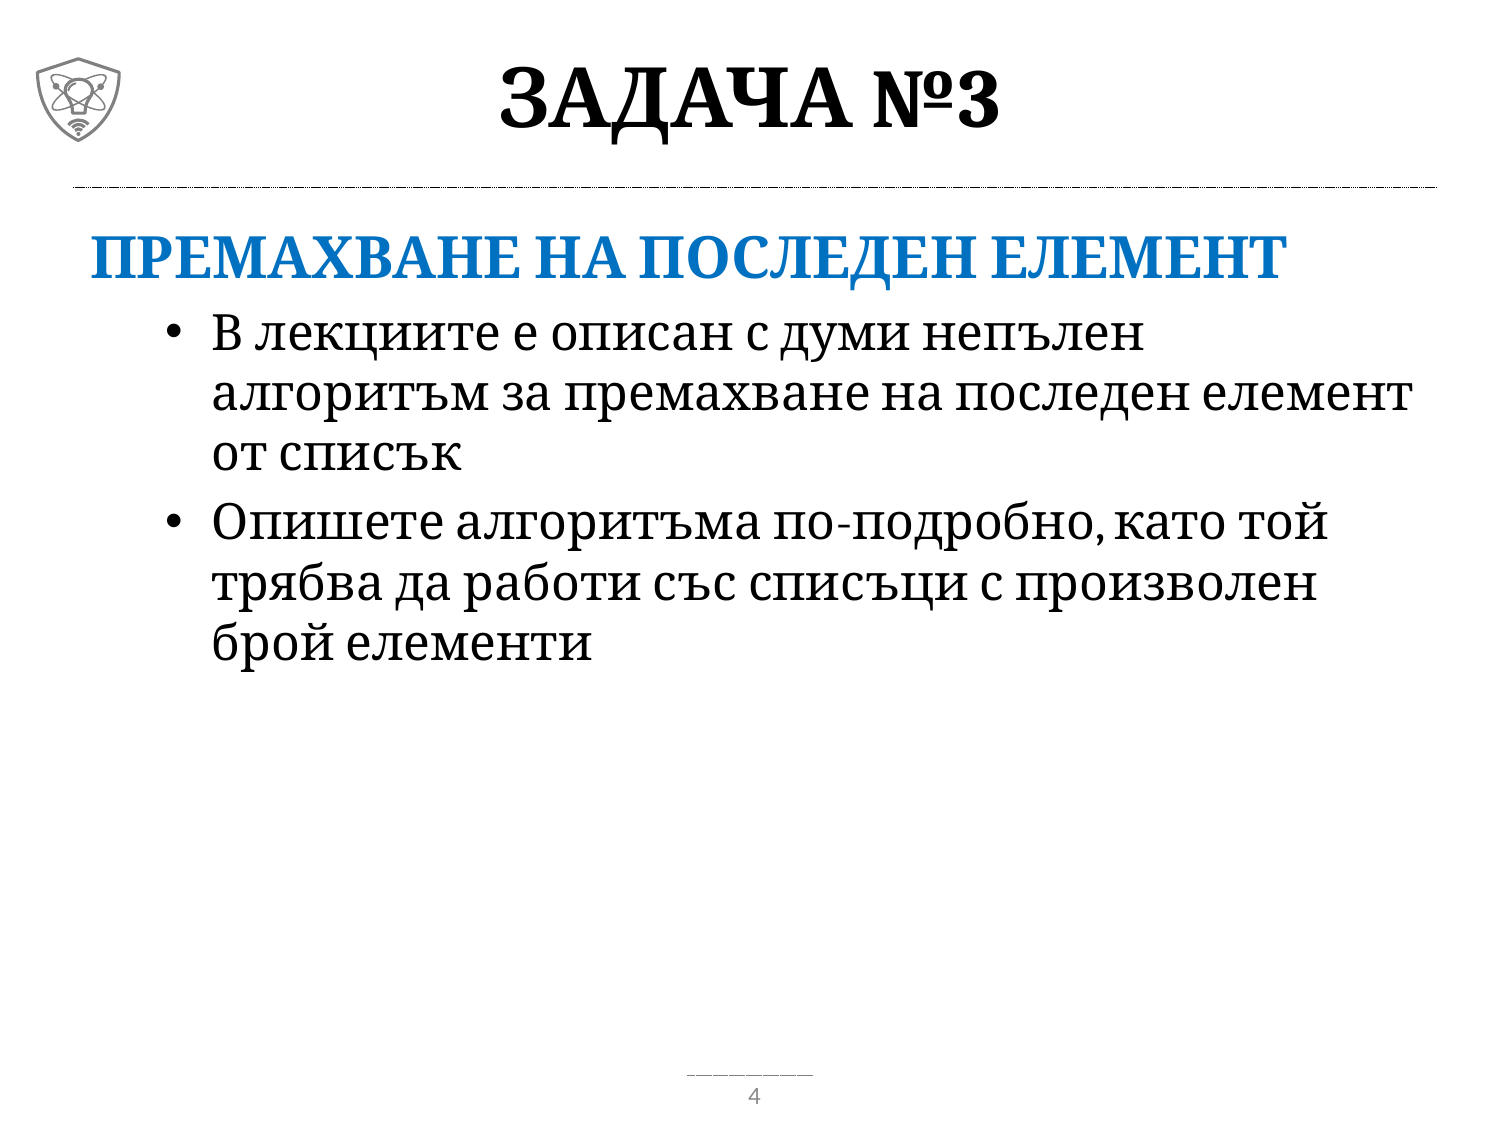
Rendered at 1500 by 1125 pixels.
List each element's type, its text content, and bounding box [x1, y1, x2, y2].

title Задача №3 [0, 0, 1500, 188]
list Премахване на последен елемент В лекциите е описан с думи непълен алгоритъм за премахване на последен елемент от списък Опишете алгоритъма по-подробно, като той трябва да работи със списъци с произволен брой елементи [75, 212, 1450, 1063]
slide_number 4 [579, 1065, 930, 1125]
